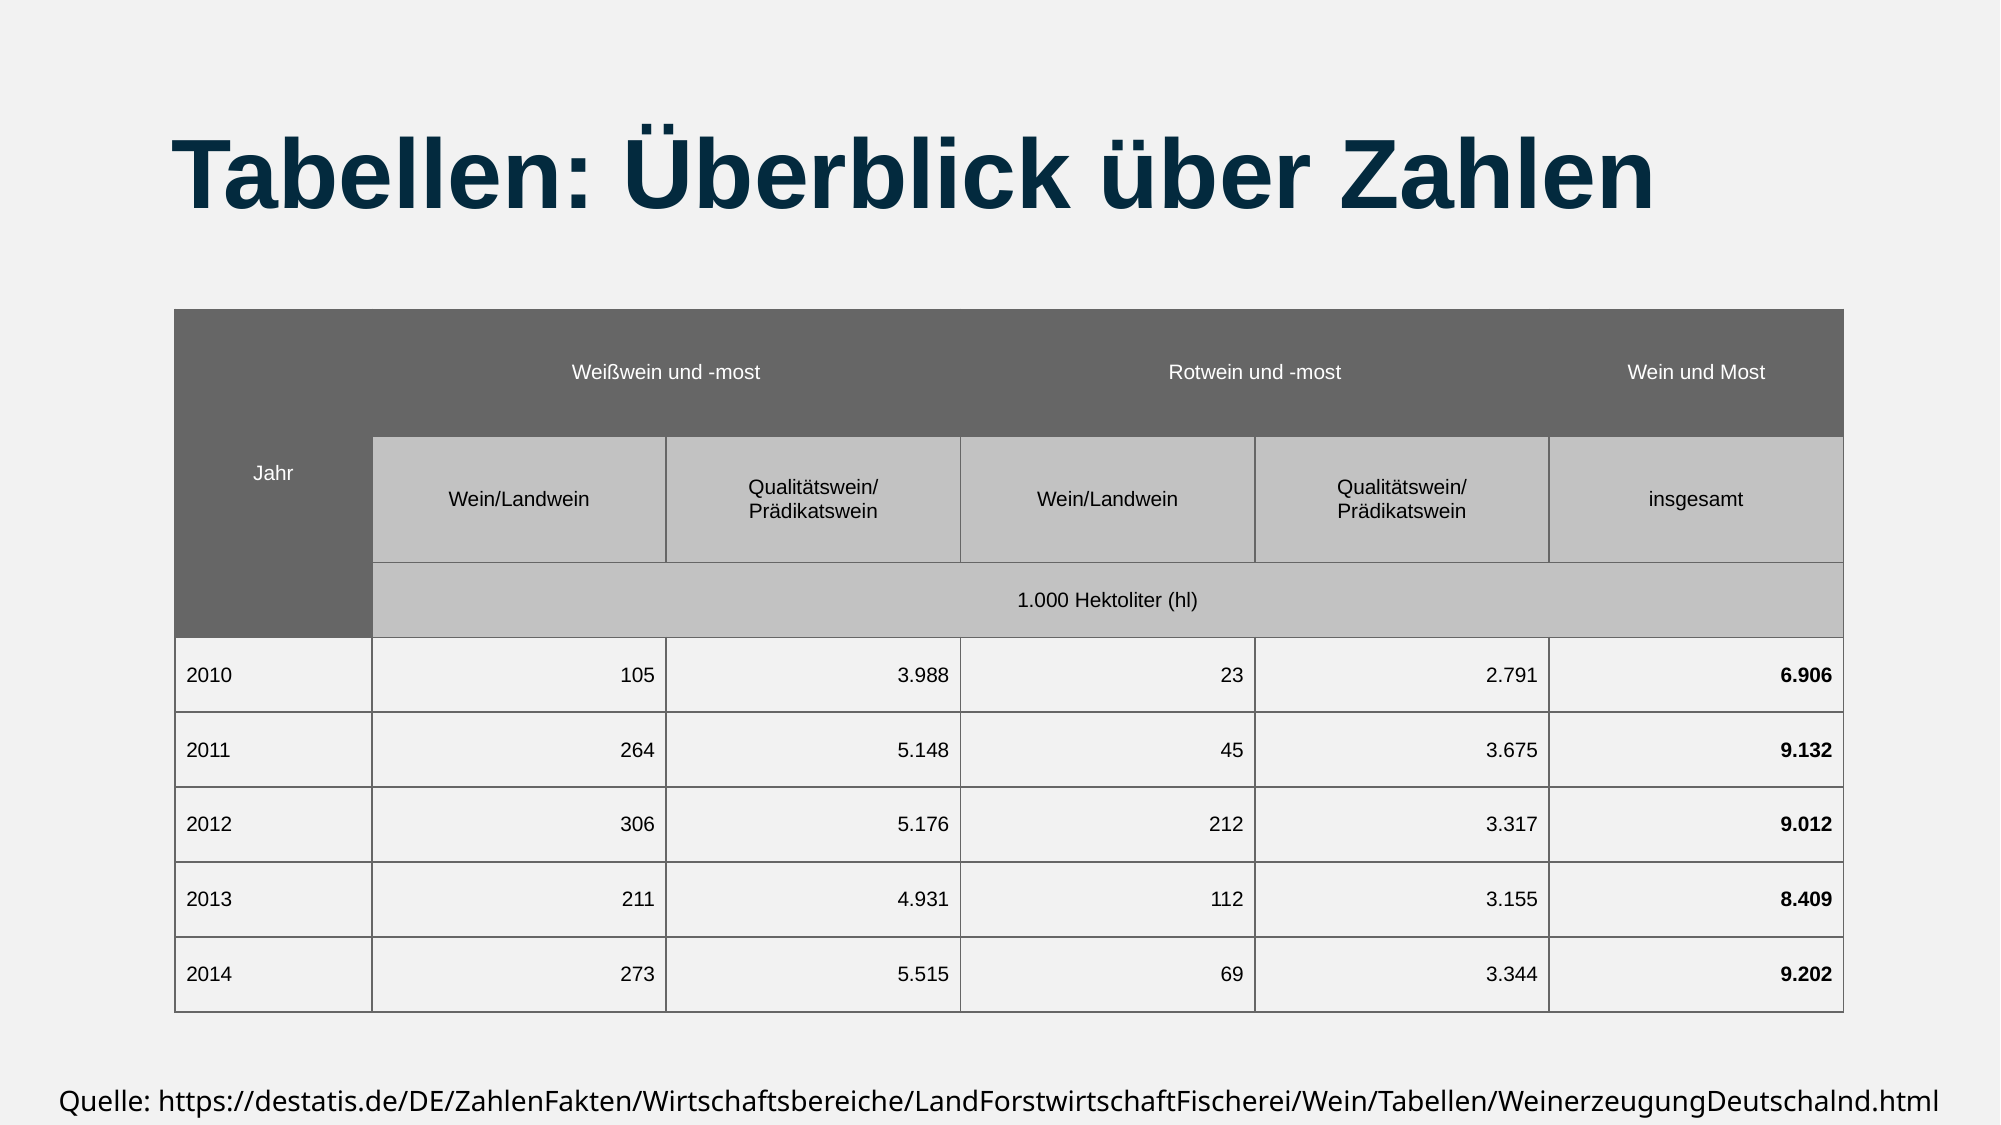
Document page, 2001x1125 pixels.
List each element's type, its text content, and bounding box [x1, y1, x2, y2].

table_cell 2010 [176, 638, 371, 711]
table_header Weißwein und -most [373, 310, 960, 435]
table_cell 2012 [176, 788, 371, 861]
table_cell 9.132 [1550, 713, 1843, 786]
text_box Quelle: https://destatis.de/DE/ZahlenFakten/Wirtschaftsbereiche/LandForstwirtschaftFischerei/Wein/Tabellen/WeinerzeugungDeutschalnd.html [24, 1076, 1975, 1125]
table_cell 5.515 [667, 938, 960, 1011]
table_cell 105 [373, 638, 665, 711]
table_cell 3.344 [1256, 938, 1548, 1011]
table_cell Qualitätswein/ Prädikatswein [667, 437, 960, 562]
table_cell 3.988 [667, 638, 960, 711]
table_cell 212 [961, 788, 1254, 861]
table_cell 4.931 [667, 863, 960, 936]
table_cell 273 [373, 938, 665, 1011]
table_cell 8.409 [1550, 863, 1843, 936]
table_cell 23 [961, 638, 1254, 711]
table_cell 2013 [176, 863, 371, 936]
table_cell 45 [961, 713, 1254, 786]
table_cell 5.176 [667, 788, 960, 861]
table_cell 306 [373, 788, 665, 861]
table_cell Wein/Landwein [961, 437, 1254, 562]
table_cell Wein/Landwein [373, 437, 665, 562]
table_cell 211 [373, 863, 665, 936]
table_cell 264 [373, 713, 665, 786]
table_cell 69 [961, 938, 1254, 1011]
table_header Rotwein und -most [961, 310, 1548, 435]
table_header Jahr [176, 310, 371, 637]
table_cell insgesamt [1550, 437, 1843, 562]
table_header Wein und Most [1550, 310, 1843, 435]
title Tabellen: Überblick über Zahlen [156, 103, 1844, 233]
table_cell 112 [961, 863, 1254, 936]
table_cell 5.148 [667, 713, 960, 786]
table_cell 2011 [176, 713, 371, 786]
table_cell 2014 [176, 938, 371, 1011]
table_cell 2.791 [1256, 638, 1548, 711]
table_cell 3.317 [1256, 788, 1548, 861]
table_cell 3.155 [1256, 863, 1548, 936]
table_cell 9.012 [1550, 788, 1843, 861]
table_cell 1.000 Hektoliter (hl) [373, 563, 1843, 637]
table_cell 9.202 [1550, 938, 1843, 1011]
table_cell Qualitätswein/ Prädikatswein [1256, 437, 1548, 562]
table_cell 6.906 [1550, 638, 1843, 711]
table_cell 3.675 [1256, 713, 1548, 786]
